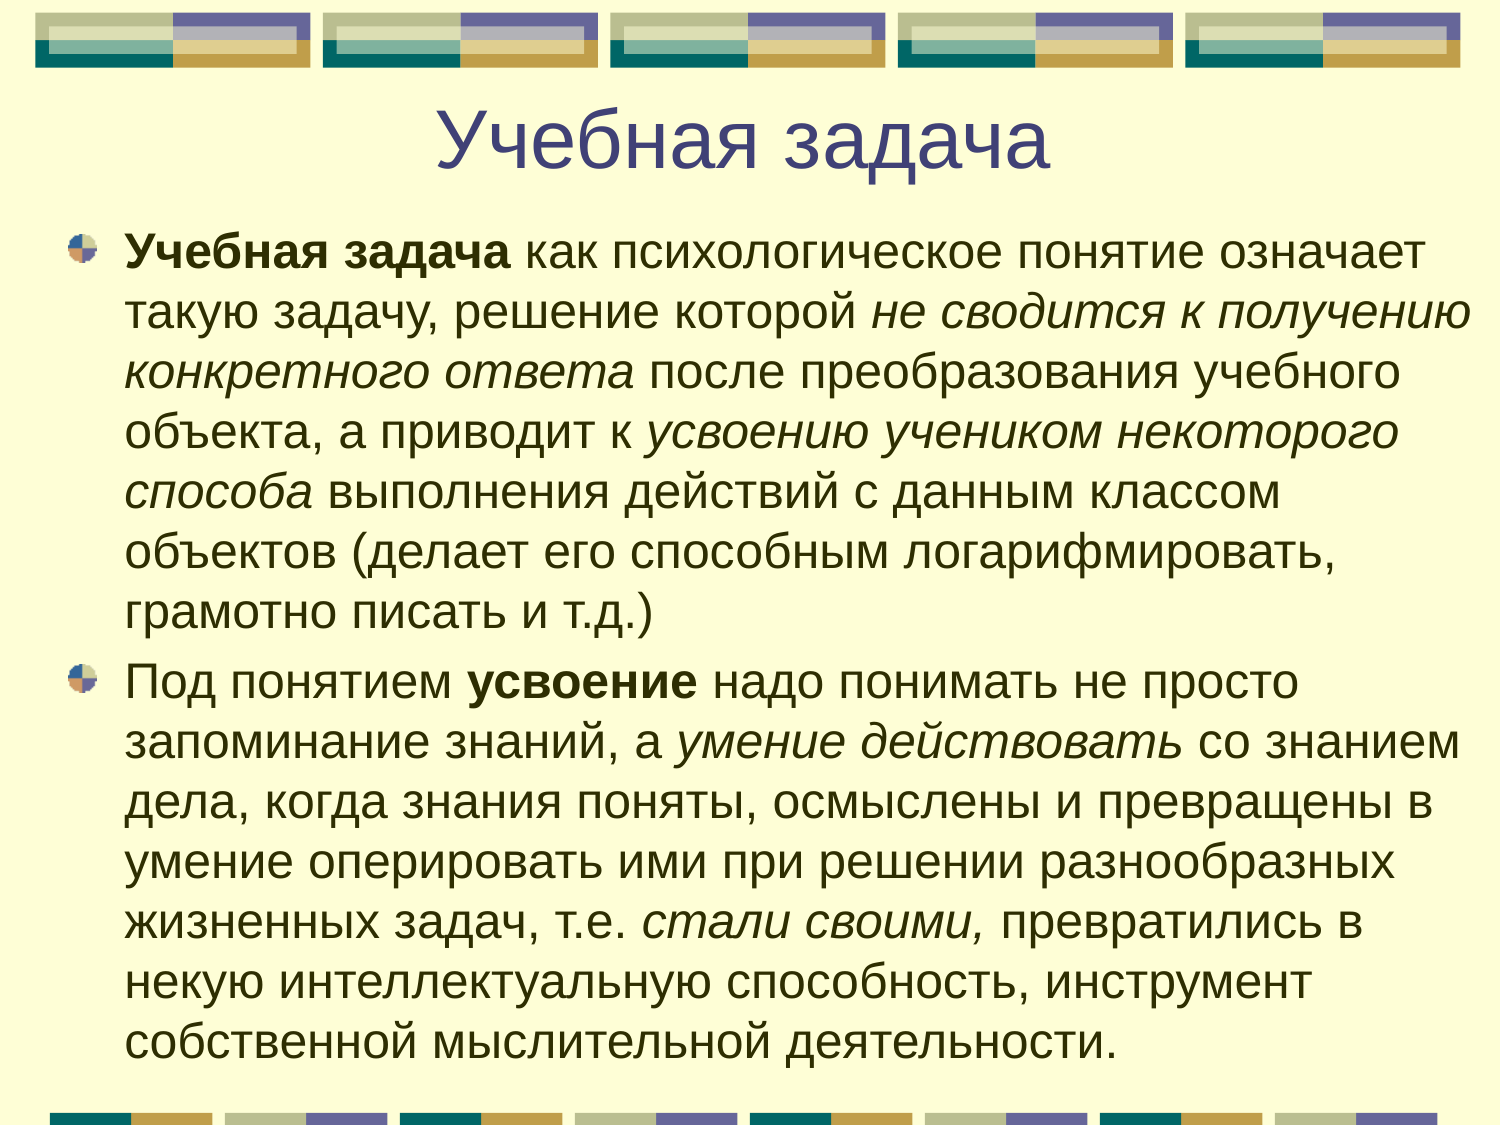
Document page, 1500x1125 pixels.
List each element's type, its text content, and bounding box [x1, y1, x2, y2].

picture [68, 664, 97, 693]
picture [68, 234, 97, 263]
title Учебная задача [105, 70, 1381, 200]
list Учебная задача как психологическое понятие означает такую задачу, решение которой не сводится к получению конкретного ответа после преобразования учебного объекта, а приводит к усвоению учеником некоторого способа выполнения действий с данным классом объектов (делает его способным логарифмировать, грамотно писать и т.д.) Под понятием усвоение надо понимать не просто запоминание знаний, а умение действовать со знанием дела, когда знания поняты, осмыслены и превращены в умение оперировать ими при решении разнообразных жизненных задач, т.е. стали своими, превратились в некую интеллектуальную способность, инструмент собственной мыслительной деятельности. [52, 210, 1500, 1034]
